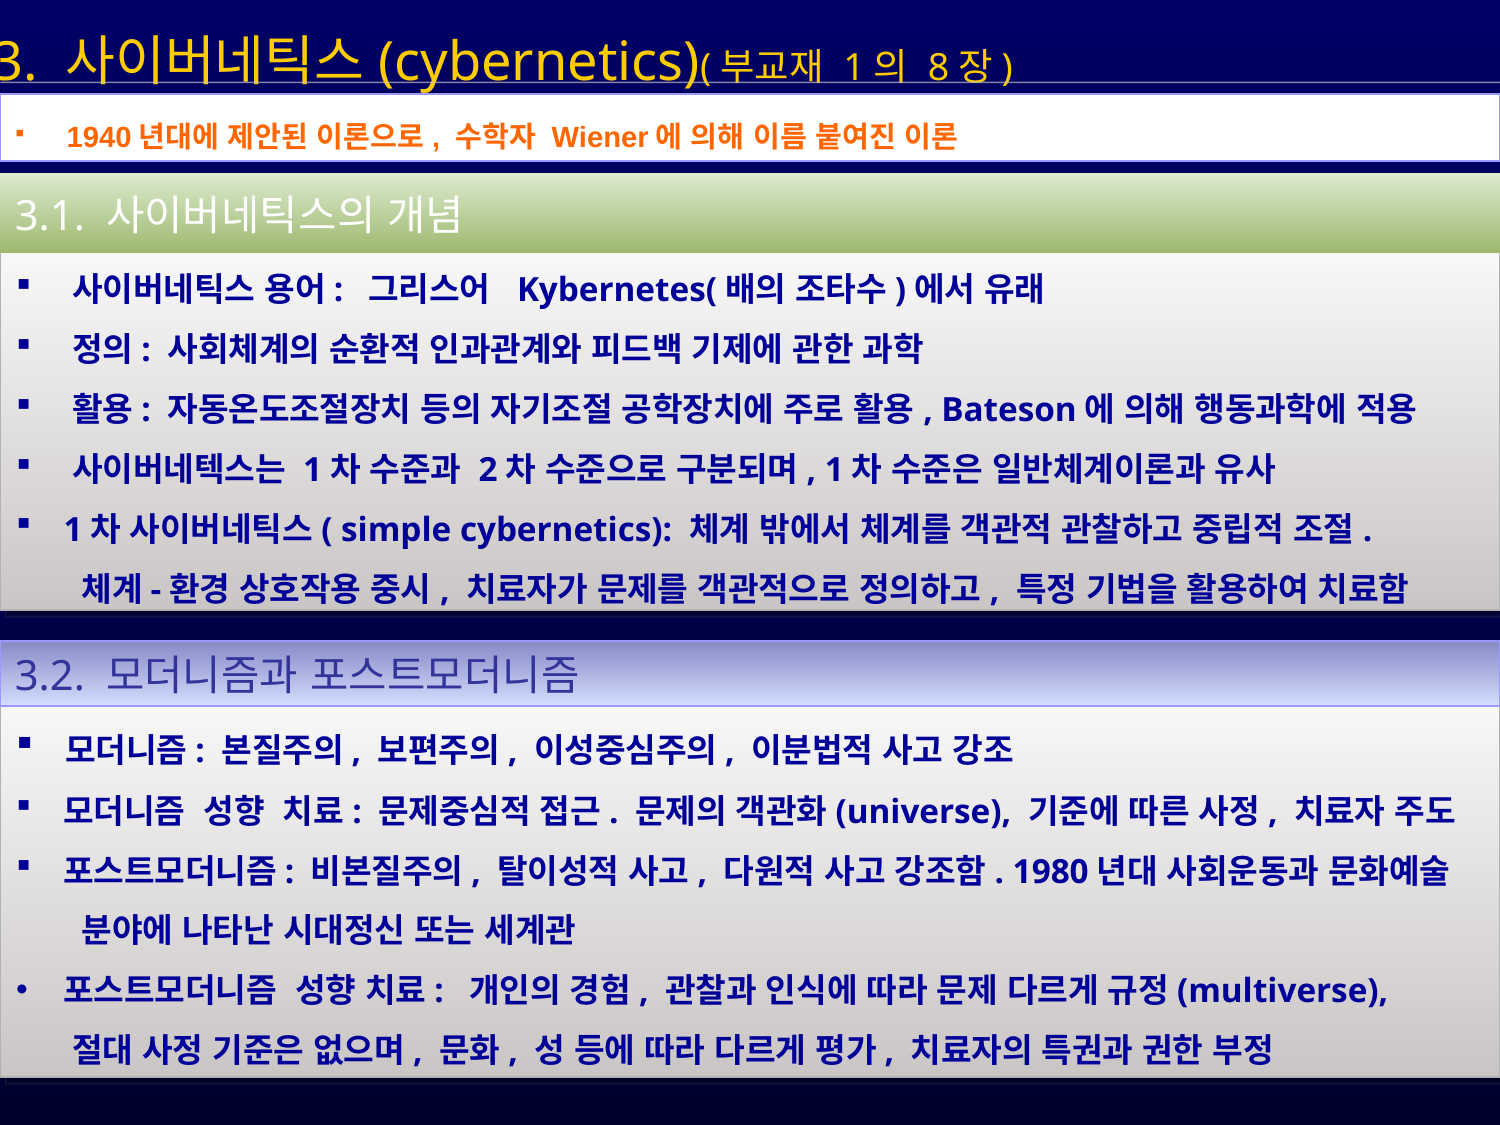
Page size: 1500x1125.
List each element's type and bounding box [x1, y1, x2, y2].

text_box [0, 18, 1500, 1077]
